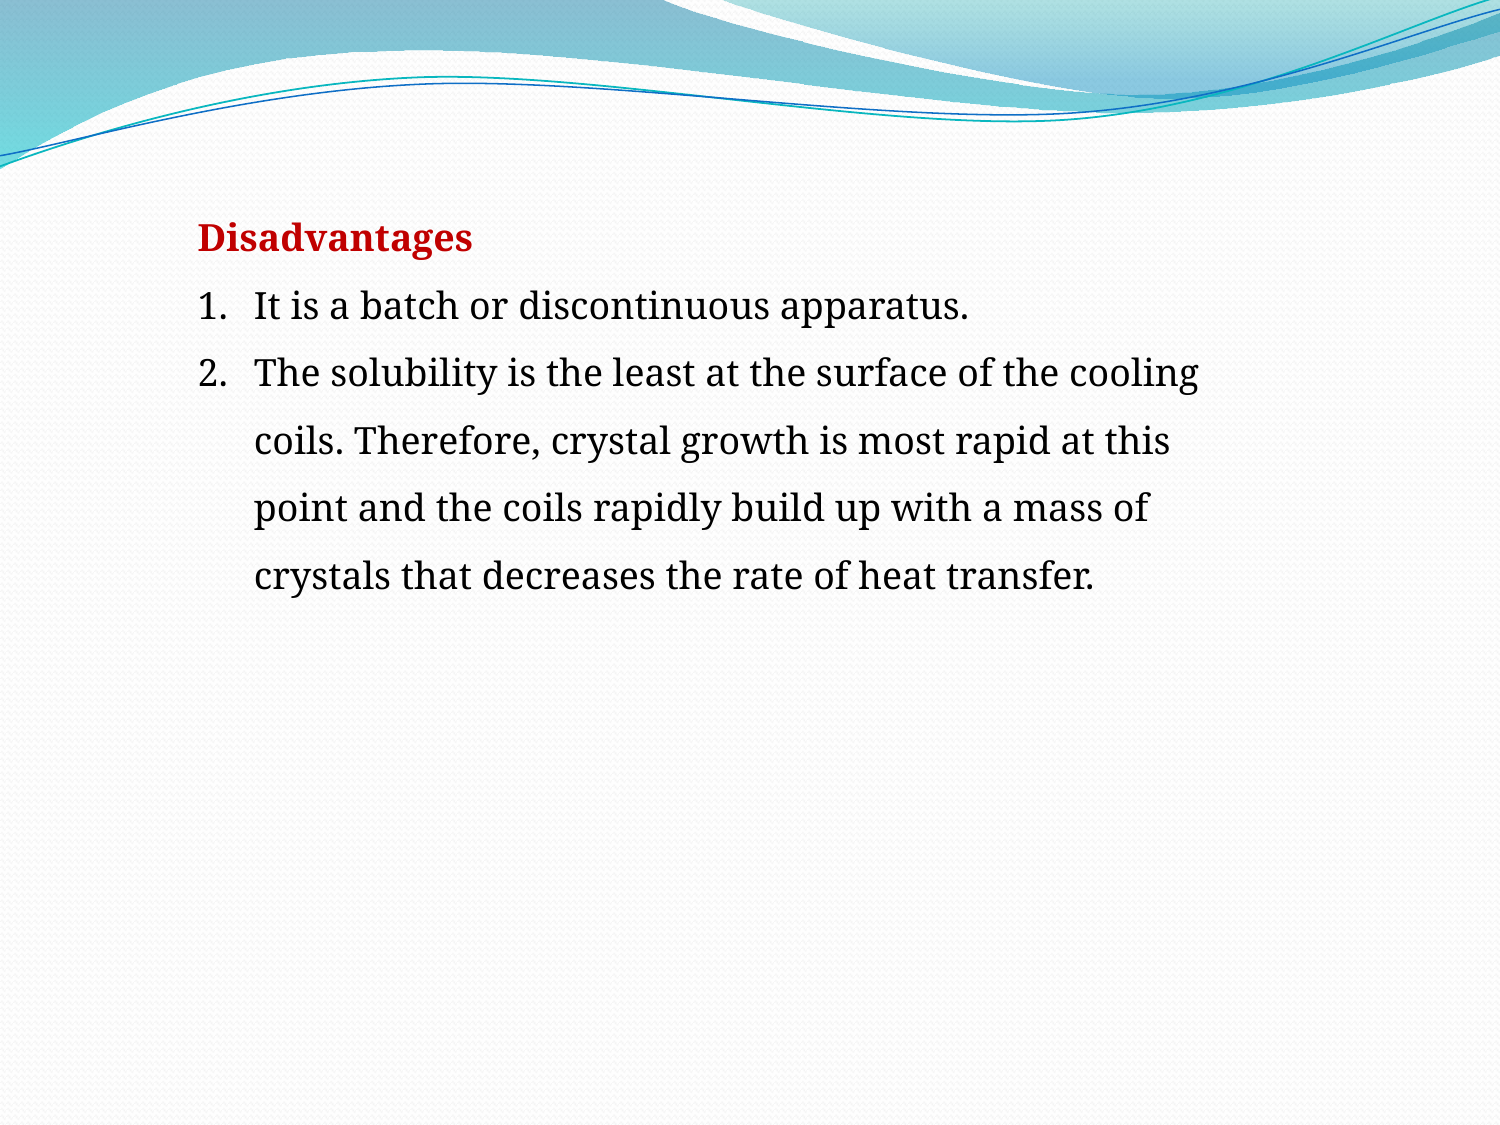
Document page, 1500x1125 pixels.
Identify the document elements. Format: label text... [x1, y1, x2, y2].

text_box Disadvantages It is a batch or discontinuous apparatus. The solubility is the least at the surface of the cooling coils. Therefore, crystal growth is most rapid at this point and the coils rapidly build up with a mass of crystals that decreases the rate of heat transfer. [182, 184, 1223, 717]
